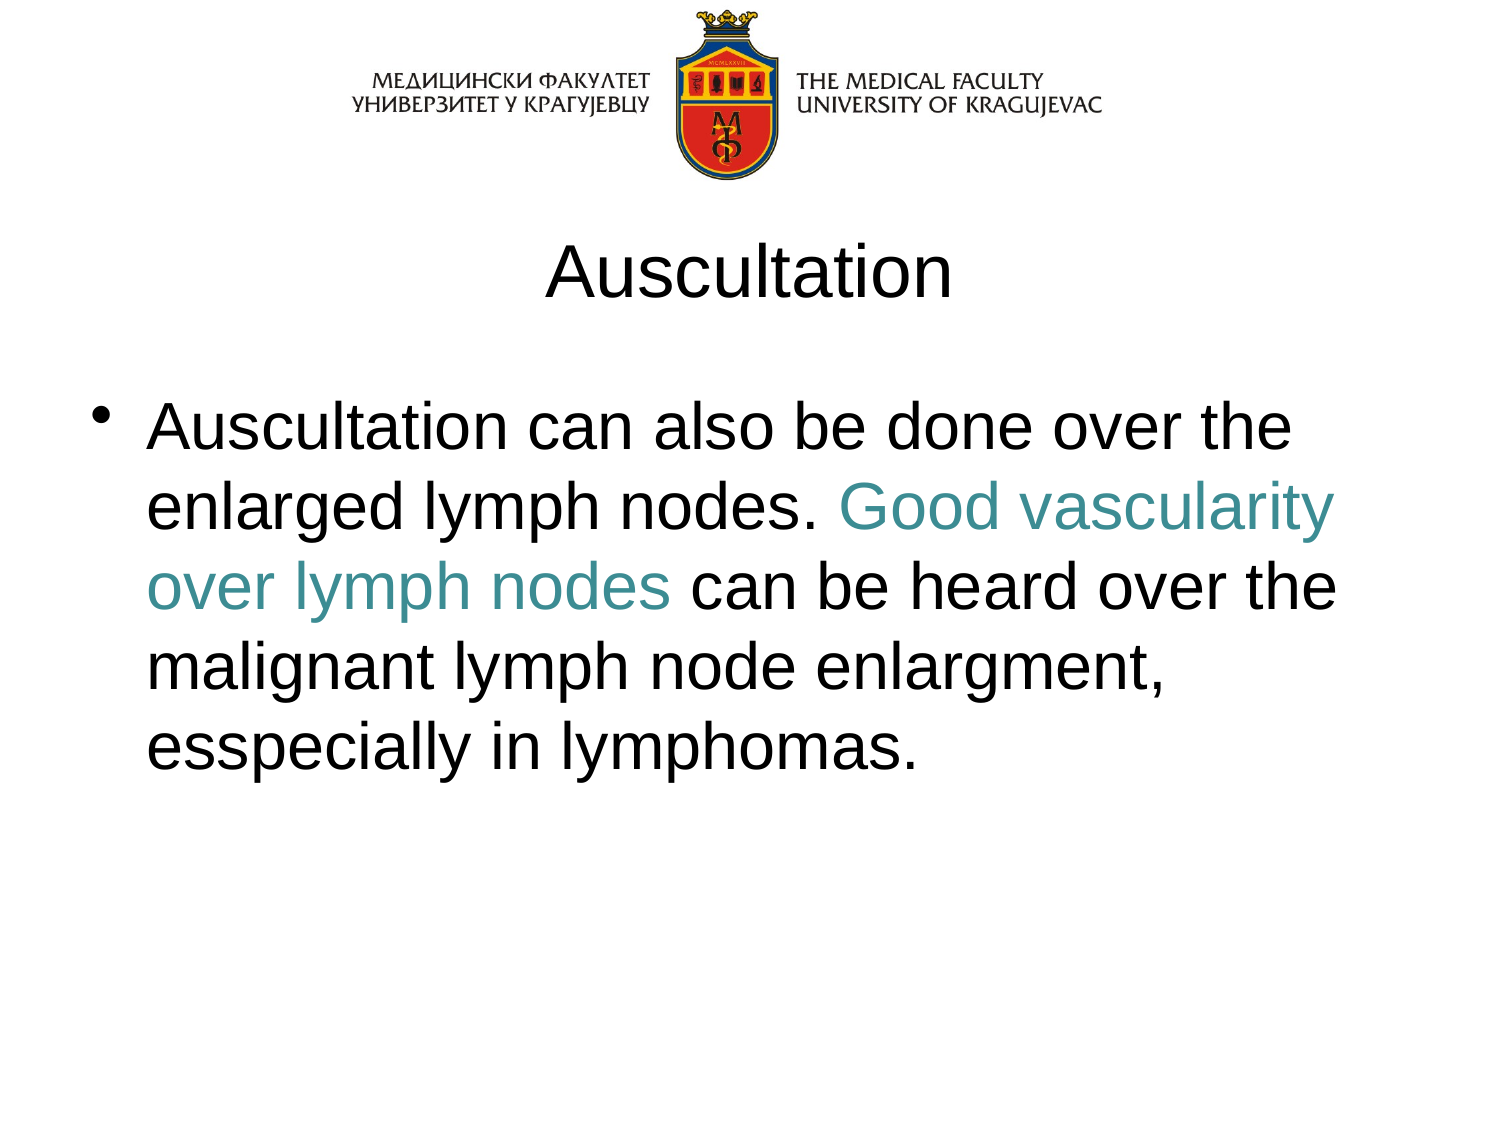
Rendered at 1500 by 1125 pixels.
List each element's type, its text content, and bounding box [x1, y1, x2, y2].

title Auscultation [74, 173, 1426, 362]
list Auscultation can also be done over the enlarged lymph nodes. Good vascularity over lymph nodes can be heard over the malignant lymph node enlargment, esspecially in lymphomas. [74, 374, 1426, 1118]
picture [328, 0, 1125, 173]
